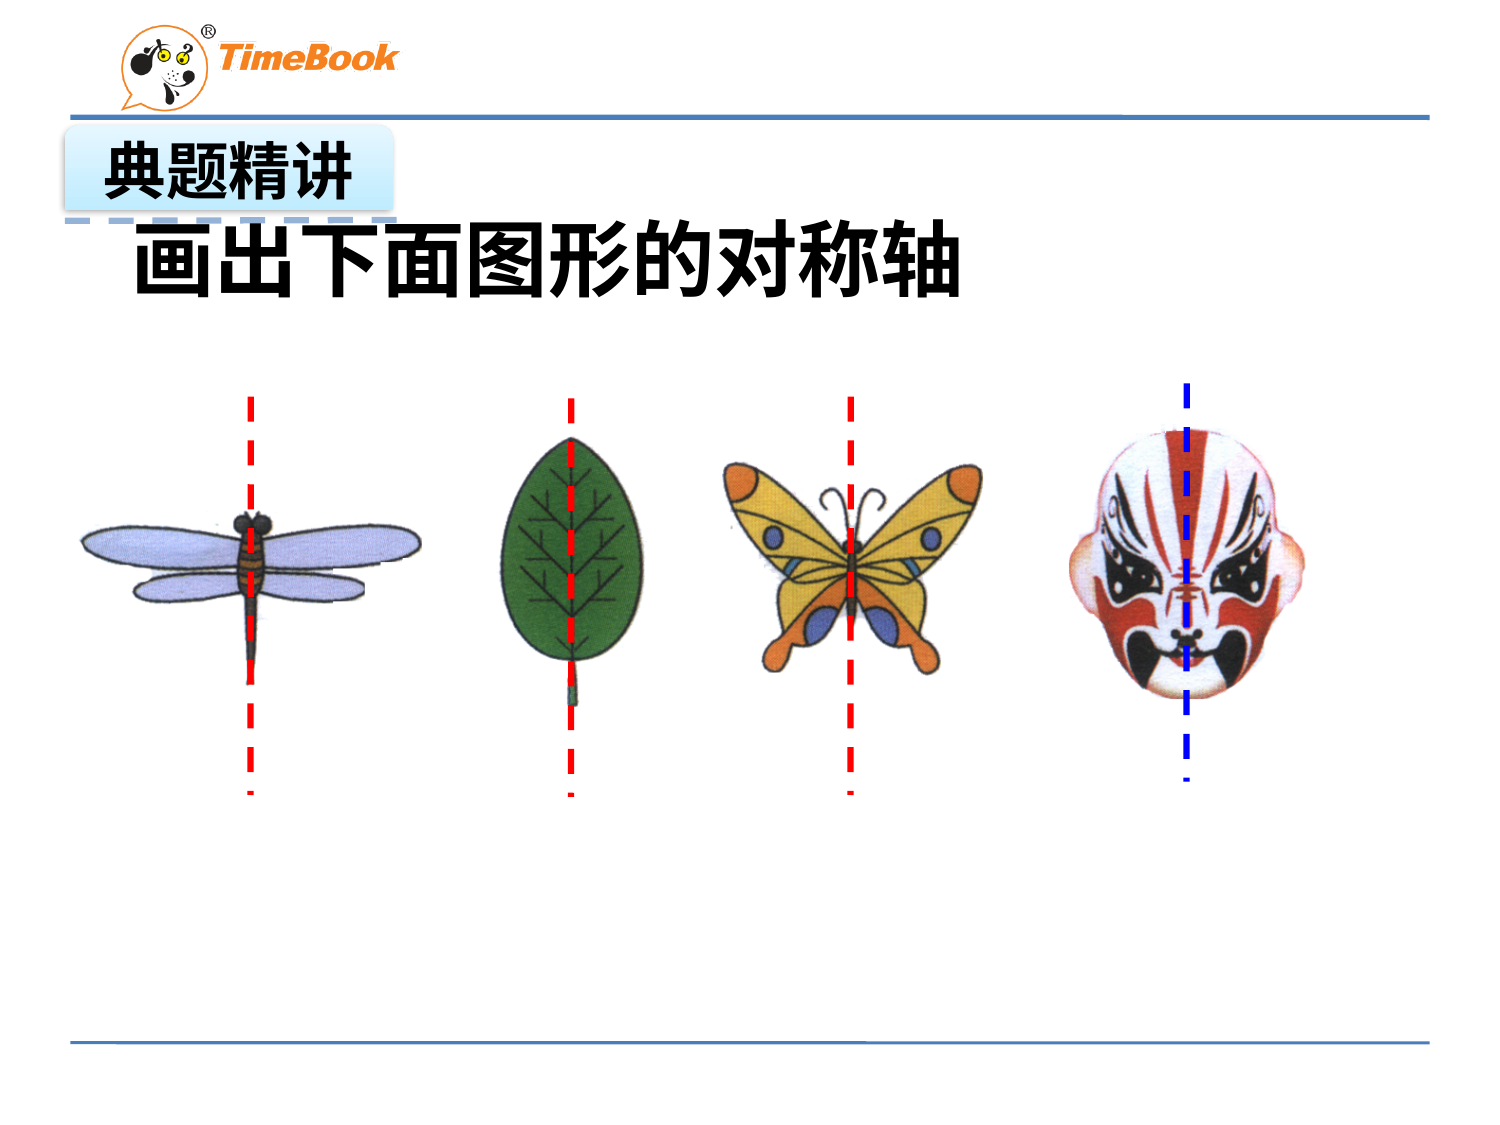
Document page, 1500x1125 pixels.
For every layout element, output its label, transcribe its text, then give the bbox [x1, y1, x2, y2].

table_cell [117, 222, 404, 227]
text_box 画出下面图形的对称轴 [117, 199, 1090, 314]
picture [70, 419, 1331, 711]
text_box 典题精讲 [64, 124, 394, 211]
picture [118, 22, 408, 113]
